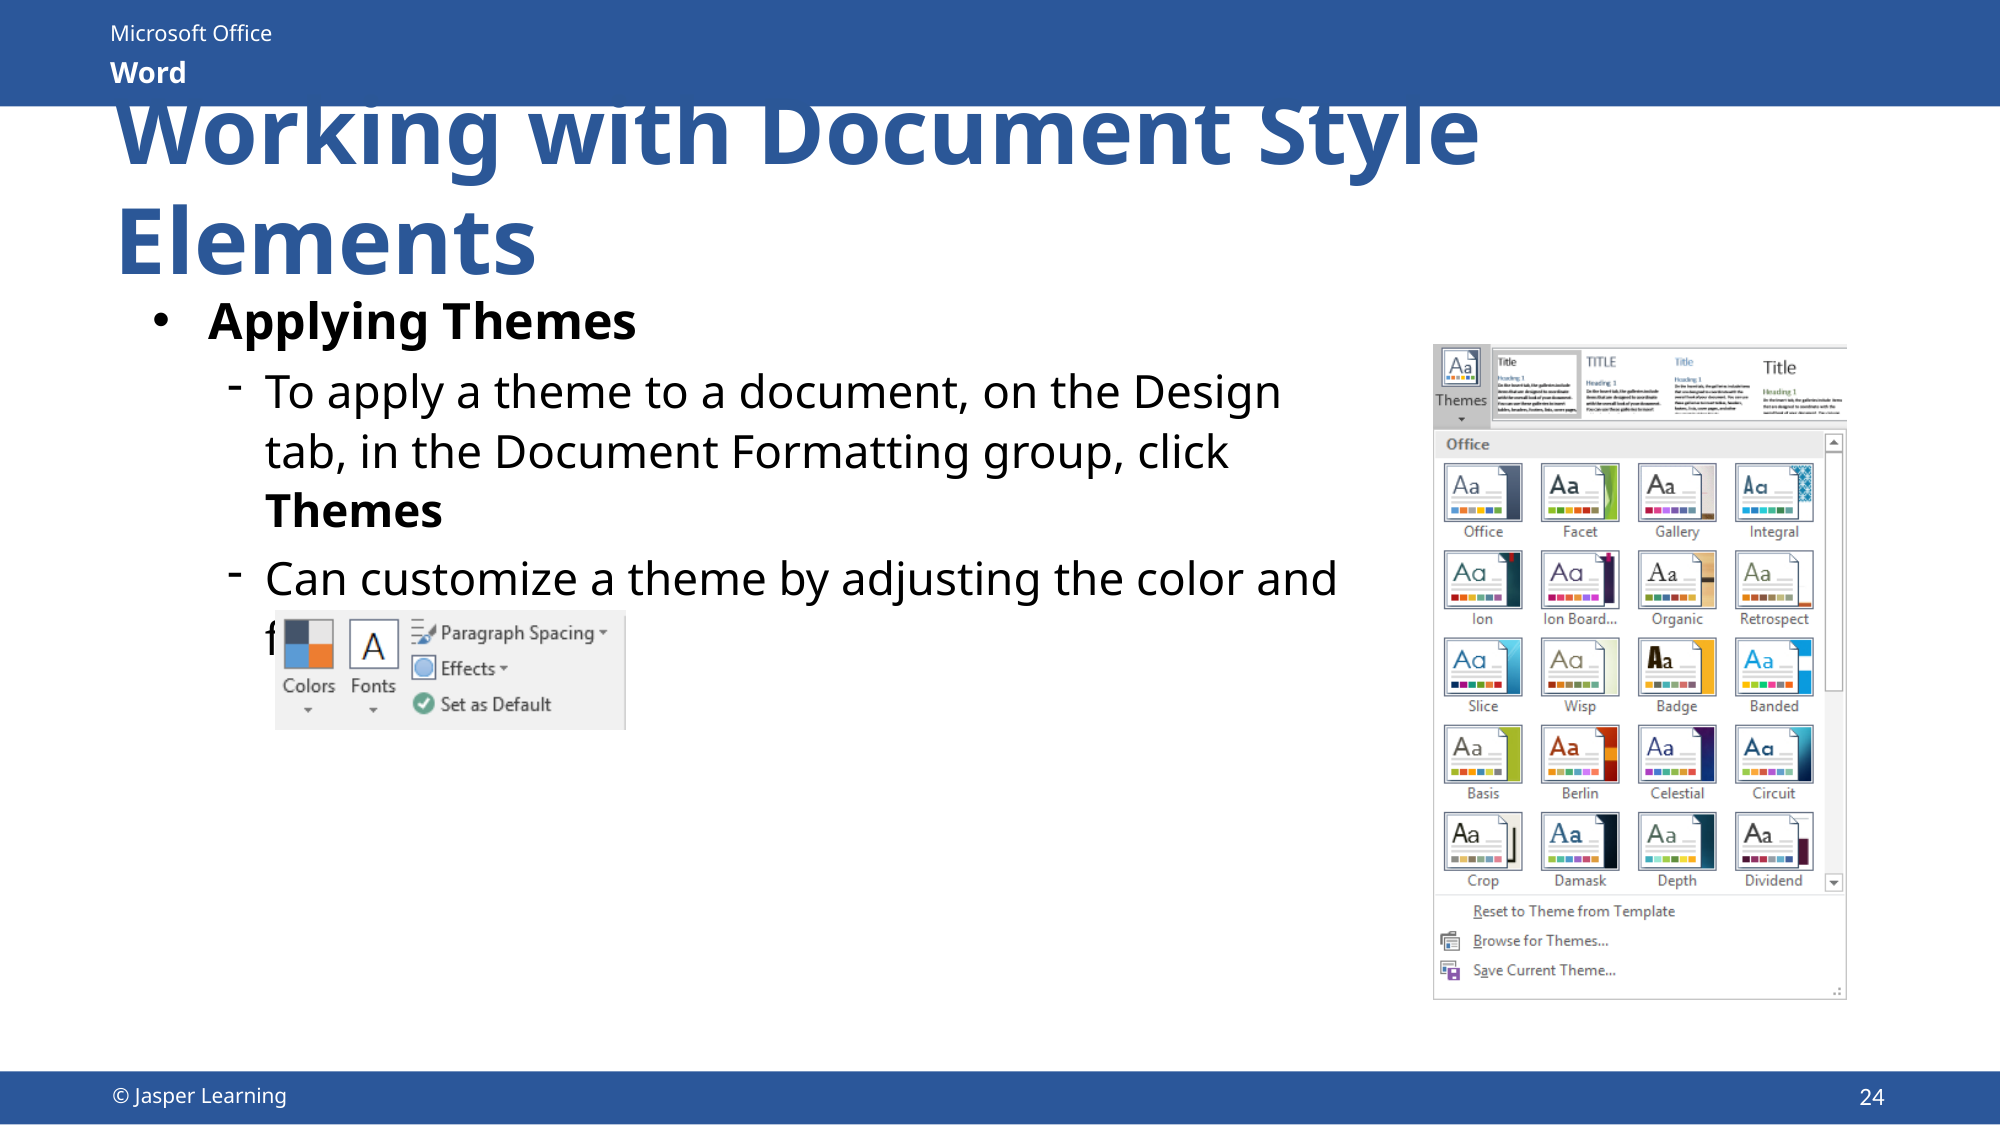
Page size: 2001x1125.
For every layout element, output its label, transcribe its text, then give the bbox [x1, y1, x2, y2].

list Applying Themes To apply a theme to a document, on the Design tab, in the Document Formatting group, click Themes Can customize a theme by adjusting the color and font [137, 277, 1385, 1014]
picture [1433, 344, 1847, 1000]
footer © Jasper Learning [97, 1076, 773, 1118]
slide_number 24 [1433, 1065, 1900, 1125]
title Working with Document Style Elements [99, 118, 1866, 248]
picture [275, 610, 626, 730]
